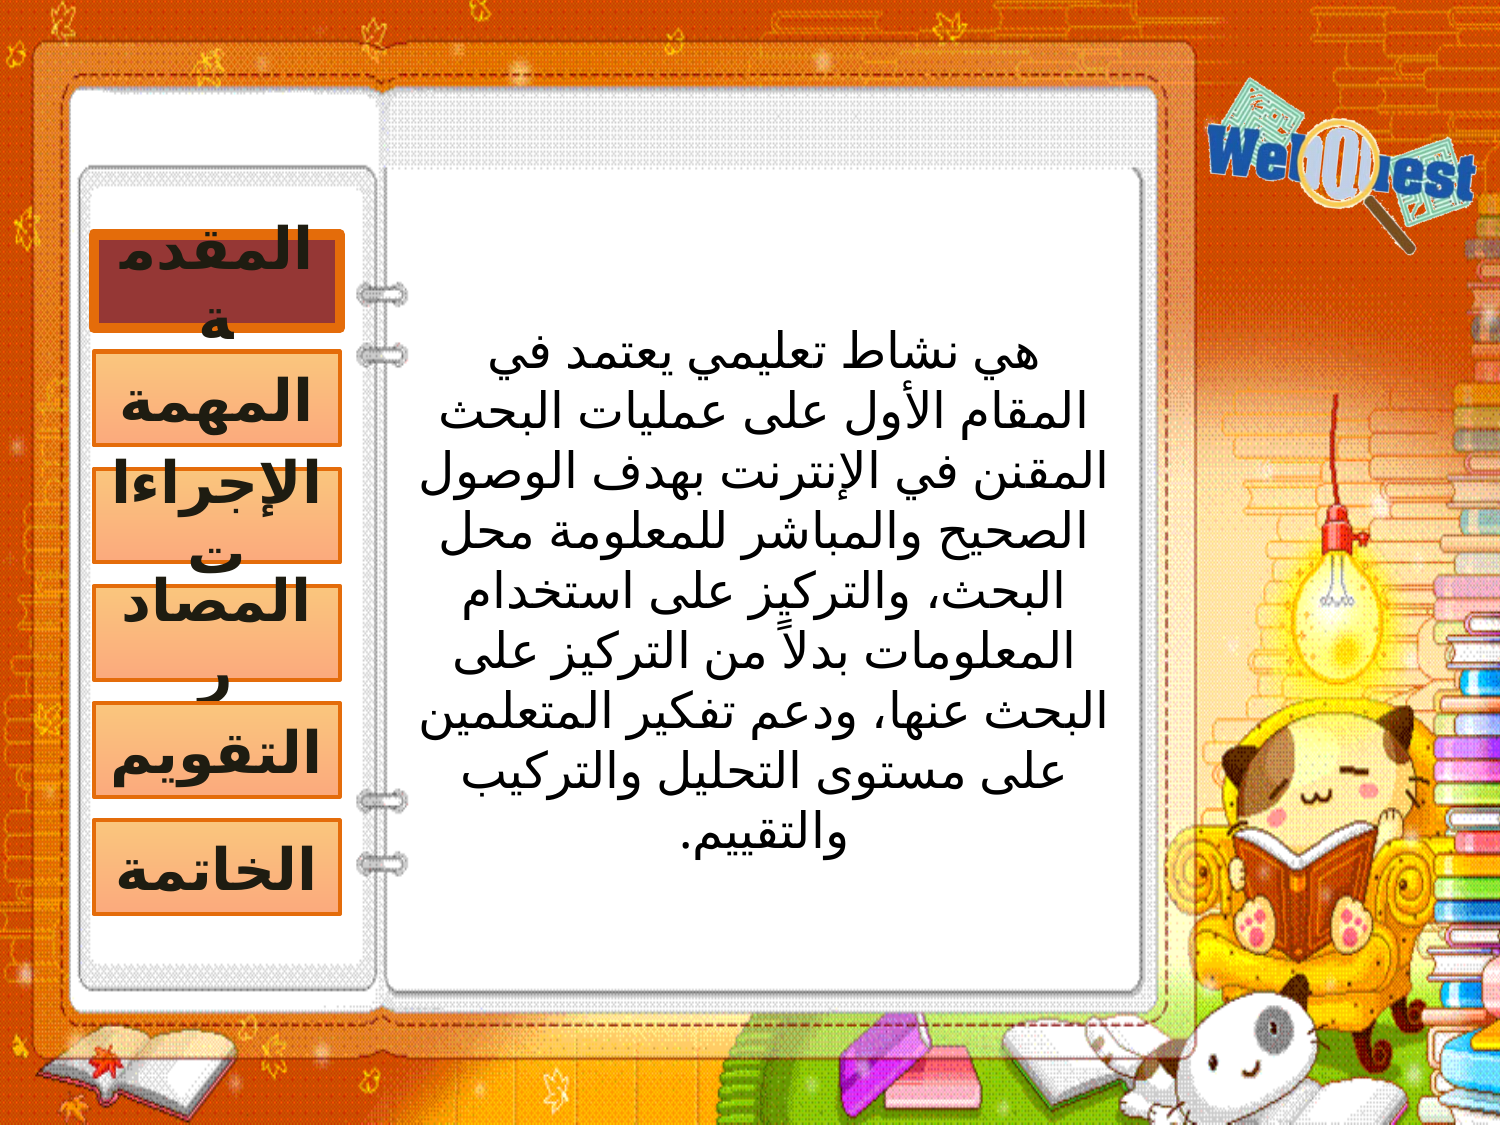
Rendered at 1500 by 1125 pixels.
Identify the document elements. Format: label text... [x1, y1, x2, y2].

text_box المقدمة [92, 232, 342, 330]
text_box الإجراءات [92, 467, 342, 564]
text_box المصادر [92, 584, 342, 682]
picture [0, 0, 1500, 1125]
text_box التقويم [92, 701, 342, 799]
text_box الخاتمة [92, 818, 342, 916]
text_box المهمة [92, 349, 342, 447]
text_box هي نشاط تعليمي يعتمد في المقام الأول على عمليات البحث المقنن في الإنترنت بهدف الوصول الصحيح والمباشر للمعلومة محل البحث، والتركيز على استخدام المعلومات بدلاً من التركيز على البحث عنها، ودعم تفكير المتعلمين على مستوى التحليل والتركيب والتقييم. [402, 310, 1126, 866]
